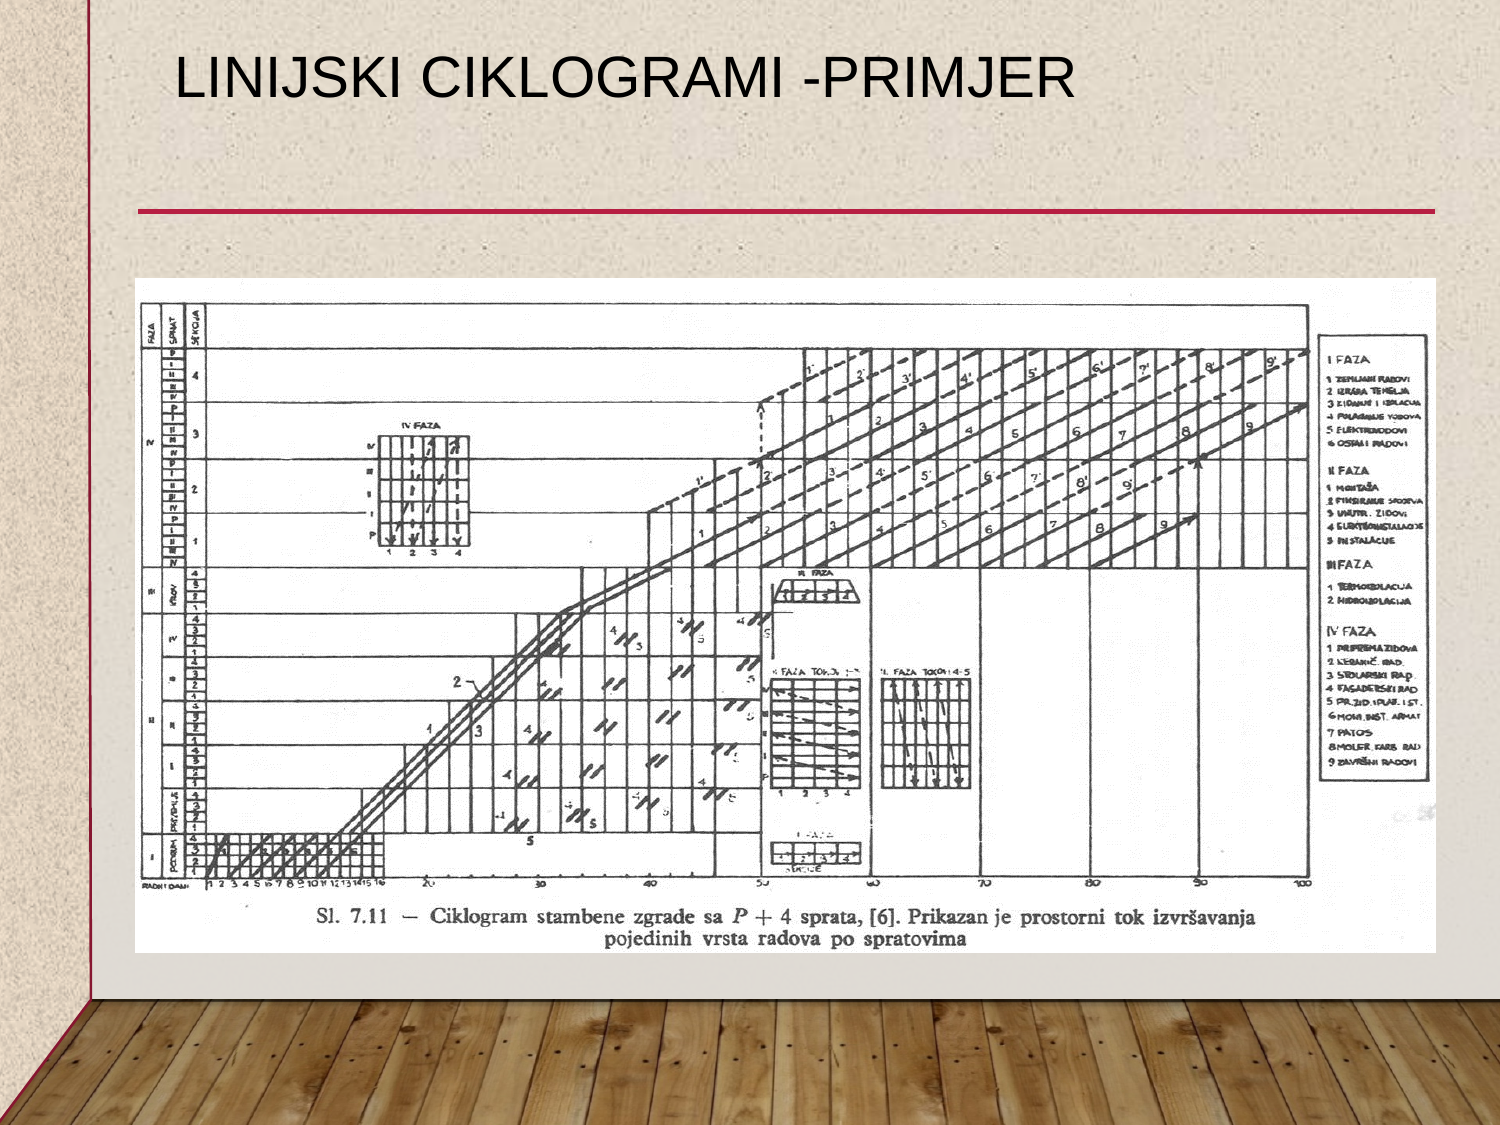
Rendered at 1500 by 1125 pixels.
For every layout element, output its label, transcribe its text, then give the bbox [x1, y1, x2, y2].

picture [91, 0, 1500, 395]
title Linijski ciklogrami -primjer [159, 32, 1412, 205]
picture [0, 999, 1500, 1125]
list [135, 278, 1436, 953]
